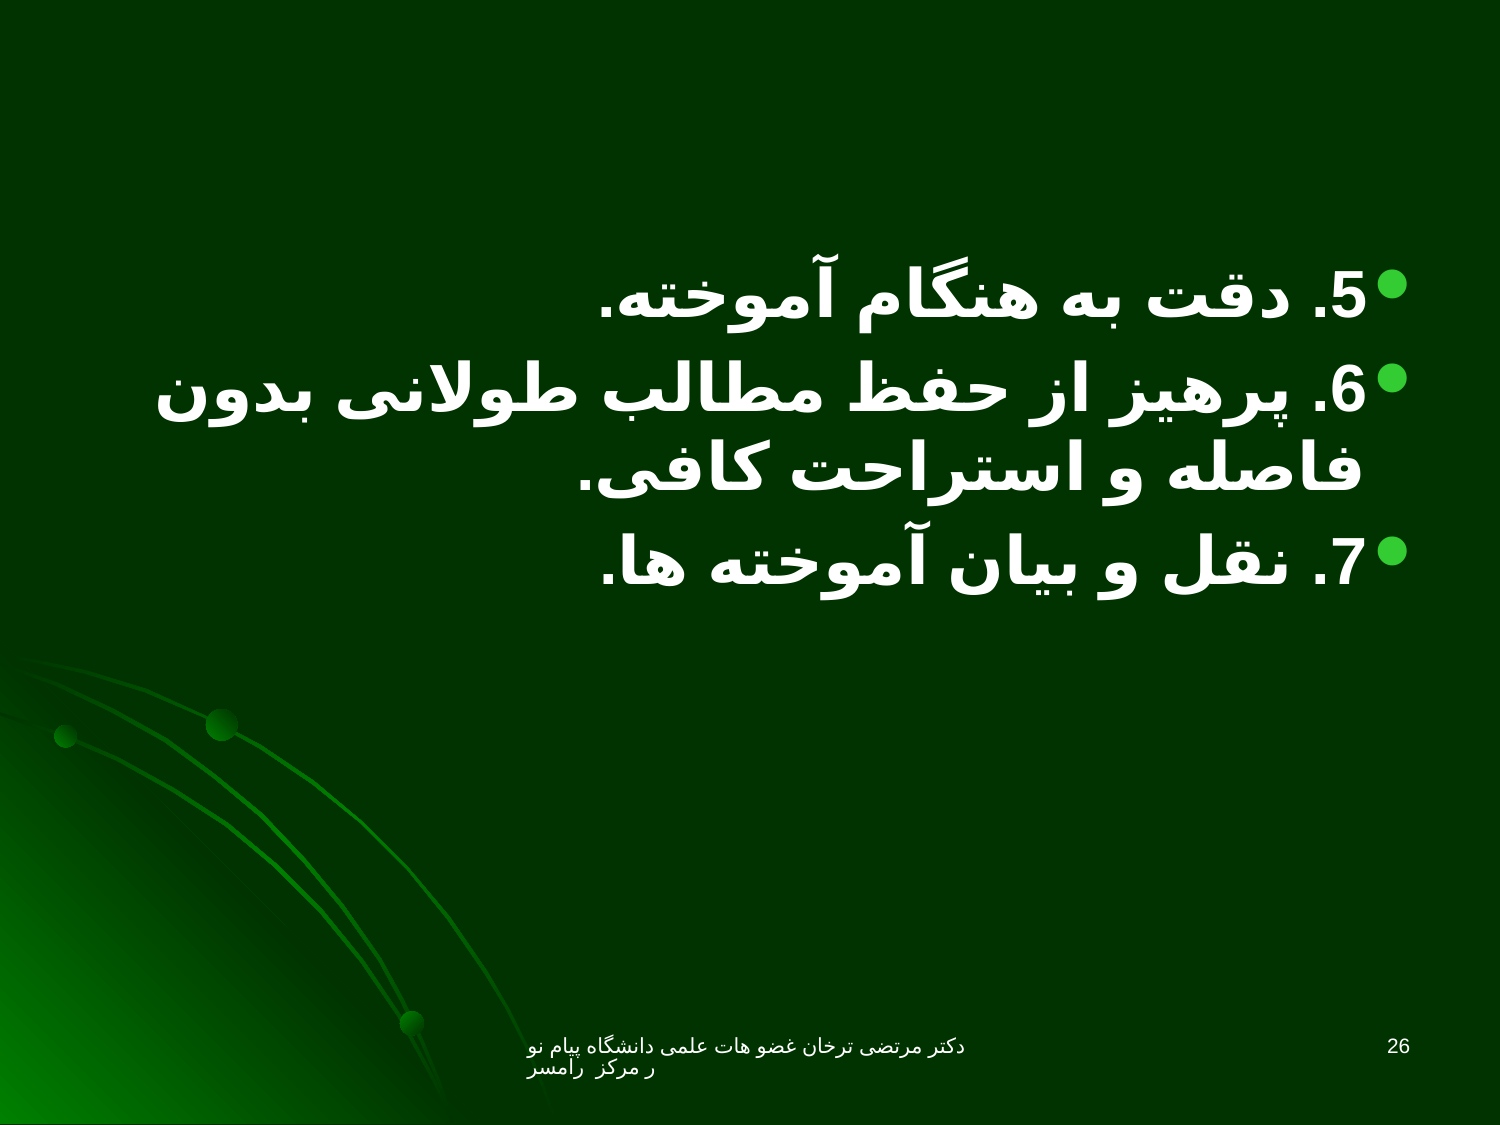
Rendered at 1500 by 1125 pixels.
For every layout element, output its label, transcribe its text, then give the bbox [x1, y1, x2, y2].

slide_number 26 [1074, 1024, 1426, 1101]
list 5. دقت به هنگام آموخته. 6. پرهیز از حفظ مطالب طولانی بدون فاصله و استراحت کافی. 7. نقل و بیان آموخته ها. [88, 243, 1439, 987]
footer دکتر مرتضی ترخان غضو هات علمی دانشگاه پیام نور مرکز رامسر [512, 1024, 988, 1101]
